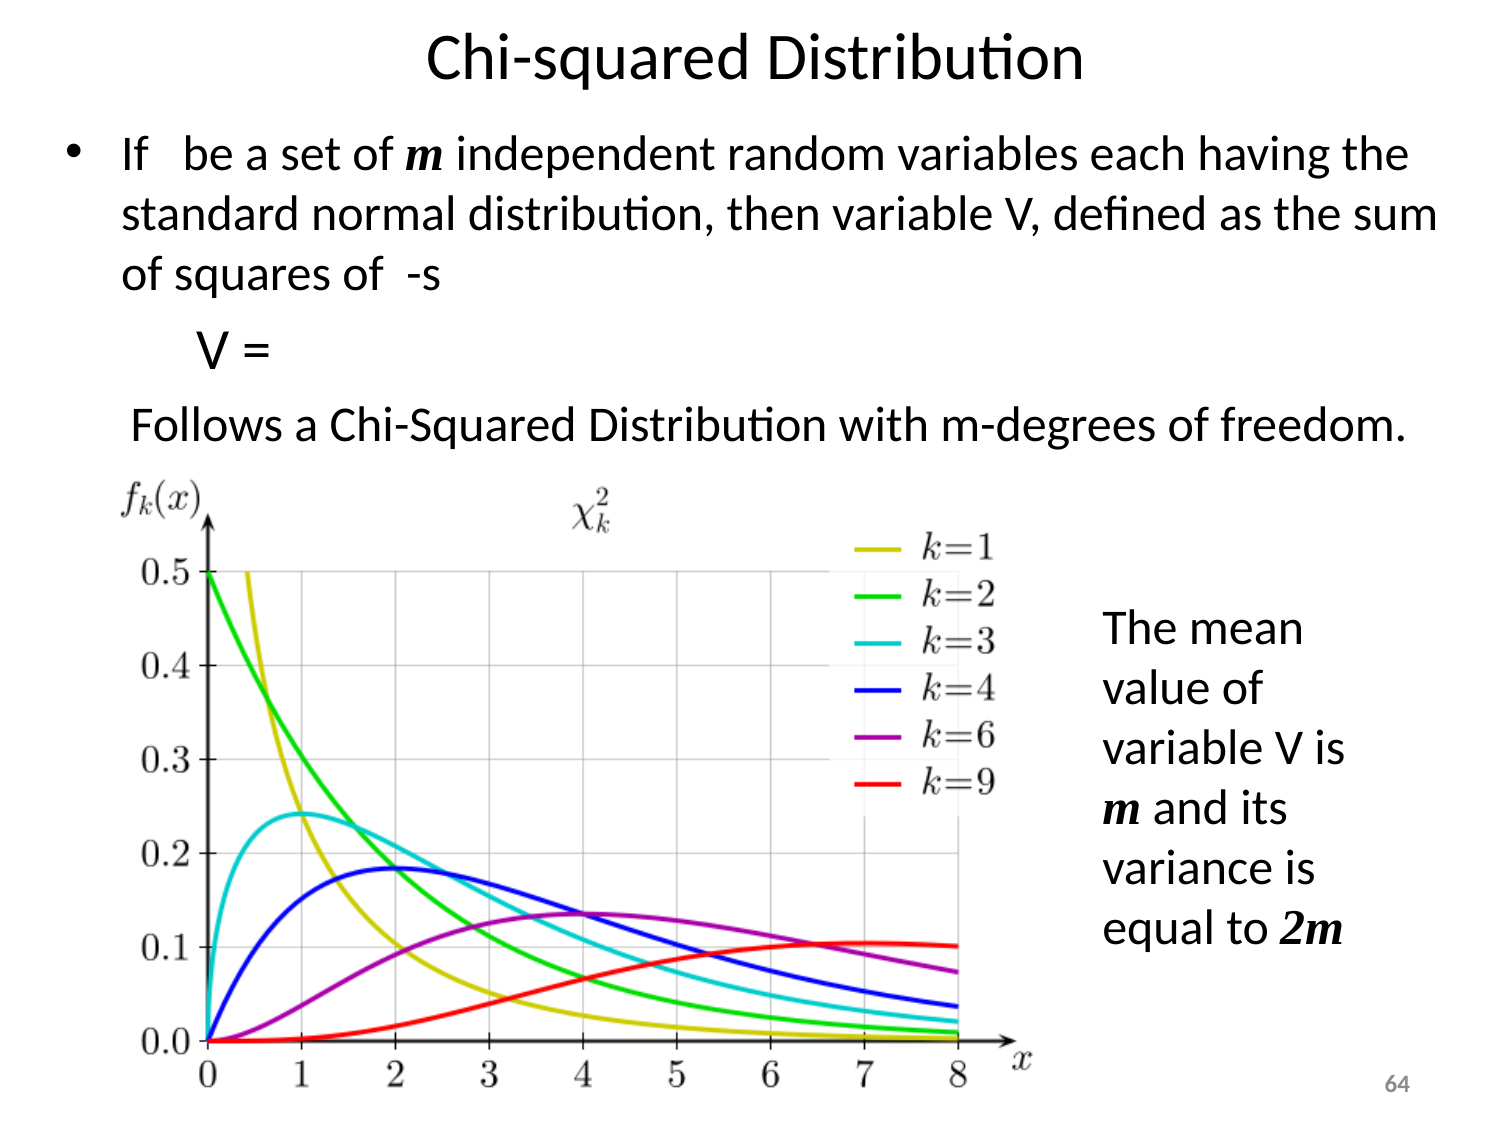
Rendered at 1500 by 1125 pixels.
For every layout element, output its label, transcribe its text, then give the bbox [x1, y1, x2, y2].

text_box The mean value of variable V is m and its variance is equal to 2m [1087, 587, 1375, 1008]
slide_number 64 [1074, 1062, 1425, 1103]
title Chi-squared Distribution [50, 2, 1463, 103]
picture [112, 474, 1051, 1101]
